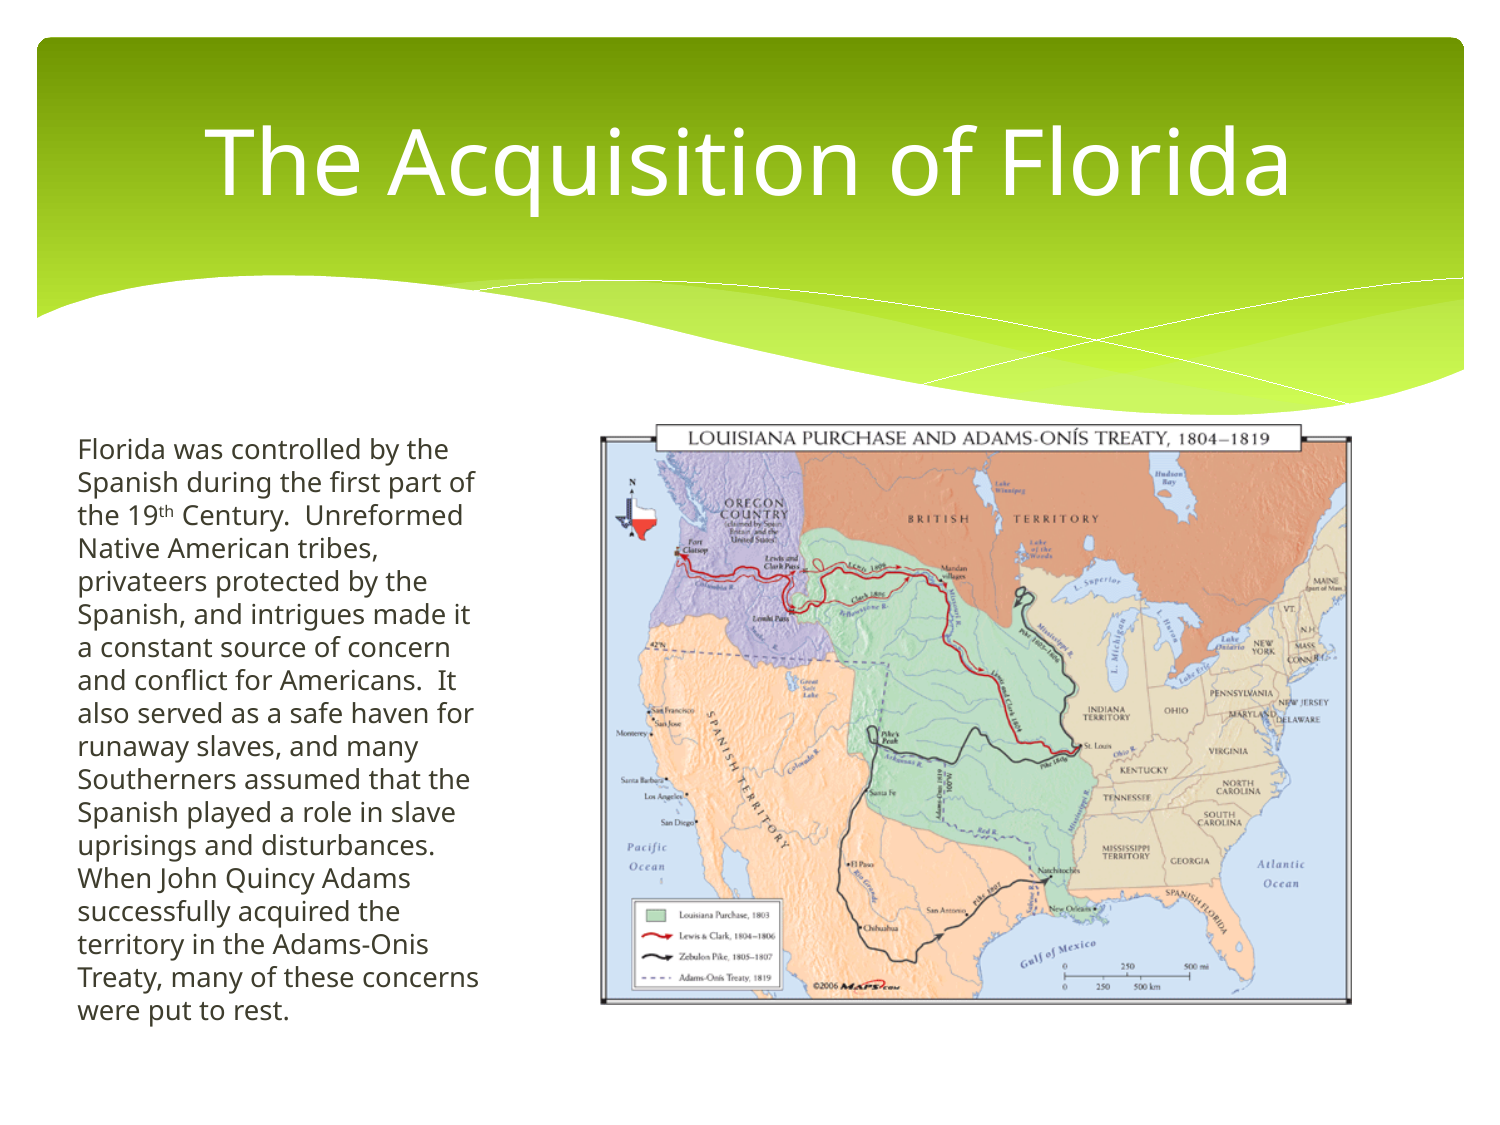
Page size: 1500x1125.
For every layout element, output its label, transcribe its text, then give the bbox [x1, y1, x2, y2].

title The Acquisition of Florida [75, 55, 1425, 261]
list Florida was controlled by the Spanish during the first part of the 19th Century. Unreformed Native American tribes, privateers protected by the Spanish, and intrigues made it a constant source of concern and conflict for Americans. It also served as a safe haven for runaway slaves, and many Southerners assumed that the Spanish played a role in slave uprisings and disturbances. When John Quincy Adams successfully acquired the territory in the Adams-Onis Treaty, many of these concerns were put to rest. [62, 425, 500, 1050]
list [599, 424, 1352, 1006]
